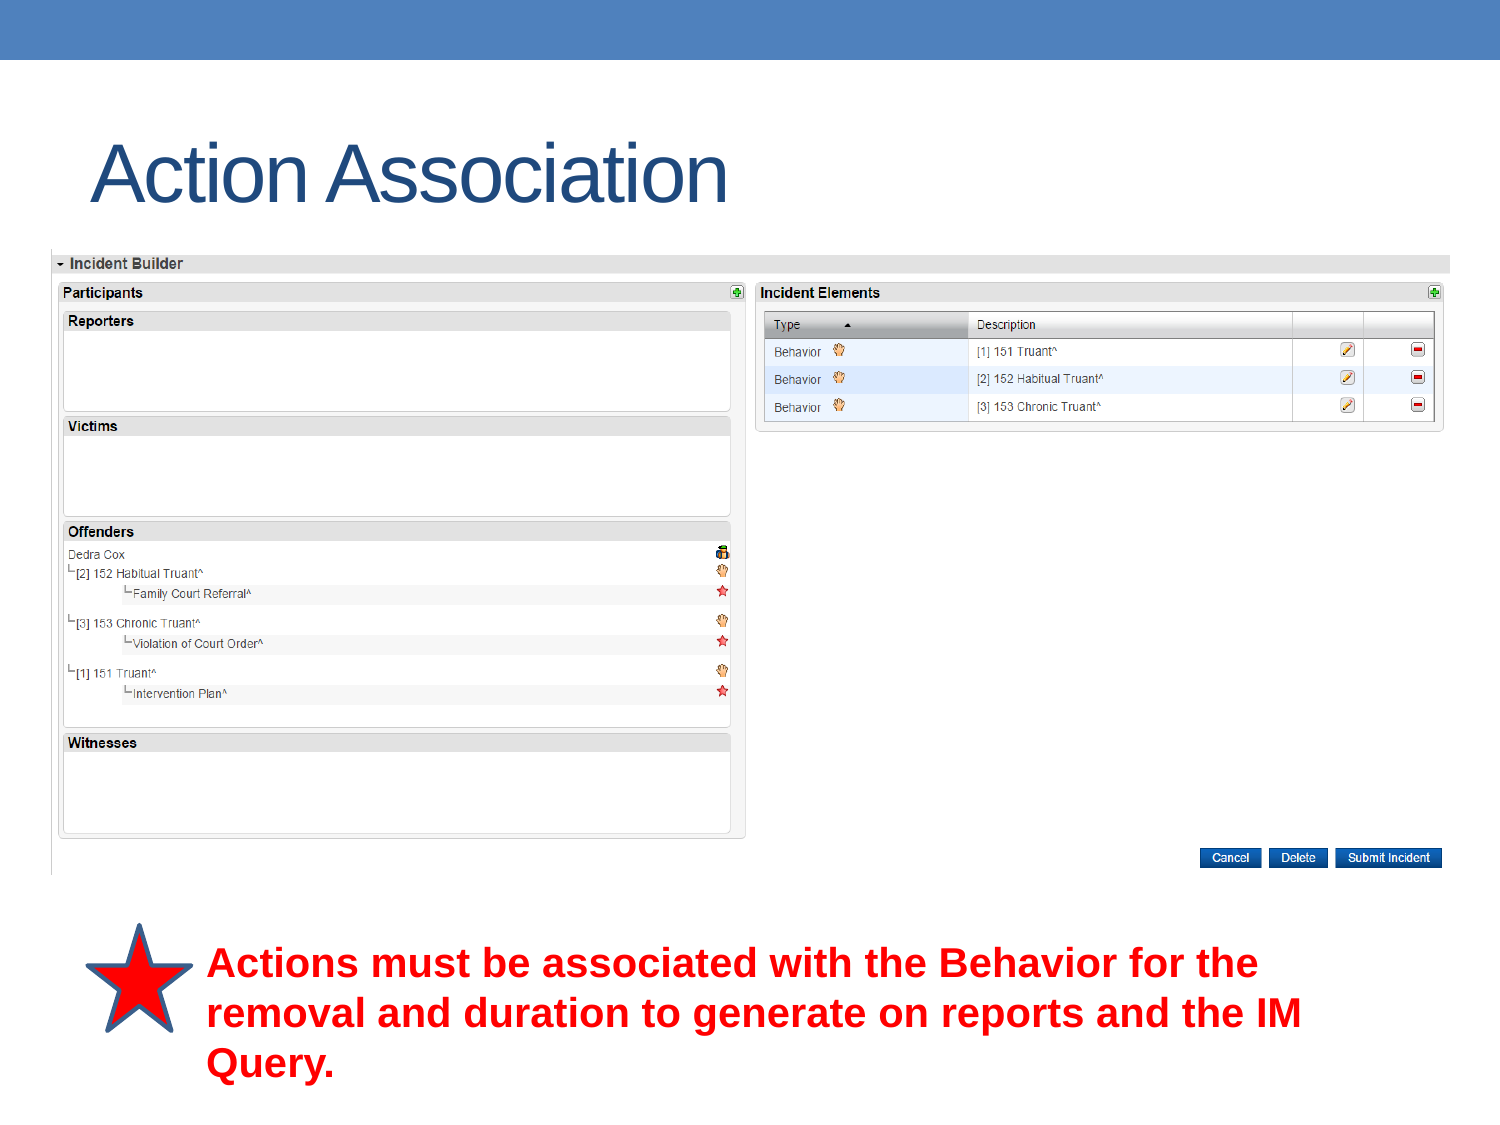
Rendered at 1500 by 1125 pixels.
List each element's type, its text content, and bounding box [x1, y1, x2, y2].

text_box Actions must be associated with the Behavior for the removal and duration to generate on reports and the IM Query. [191, 928, 1350, 1094]
text_box [85, 922, 194, 1033]
picture [49, 249, 1451, 876]
title Action Association [75, 87, 1425, 246]
